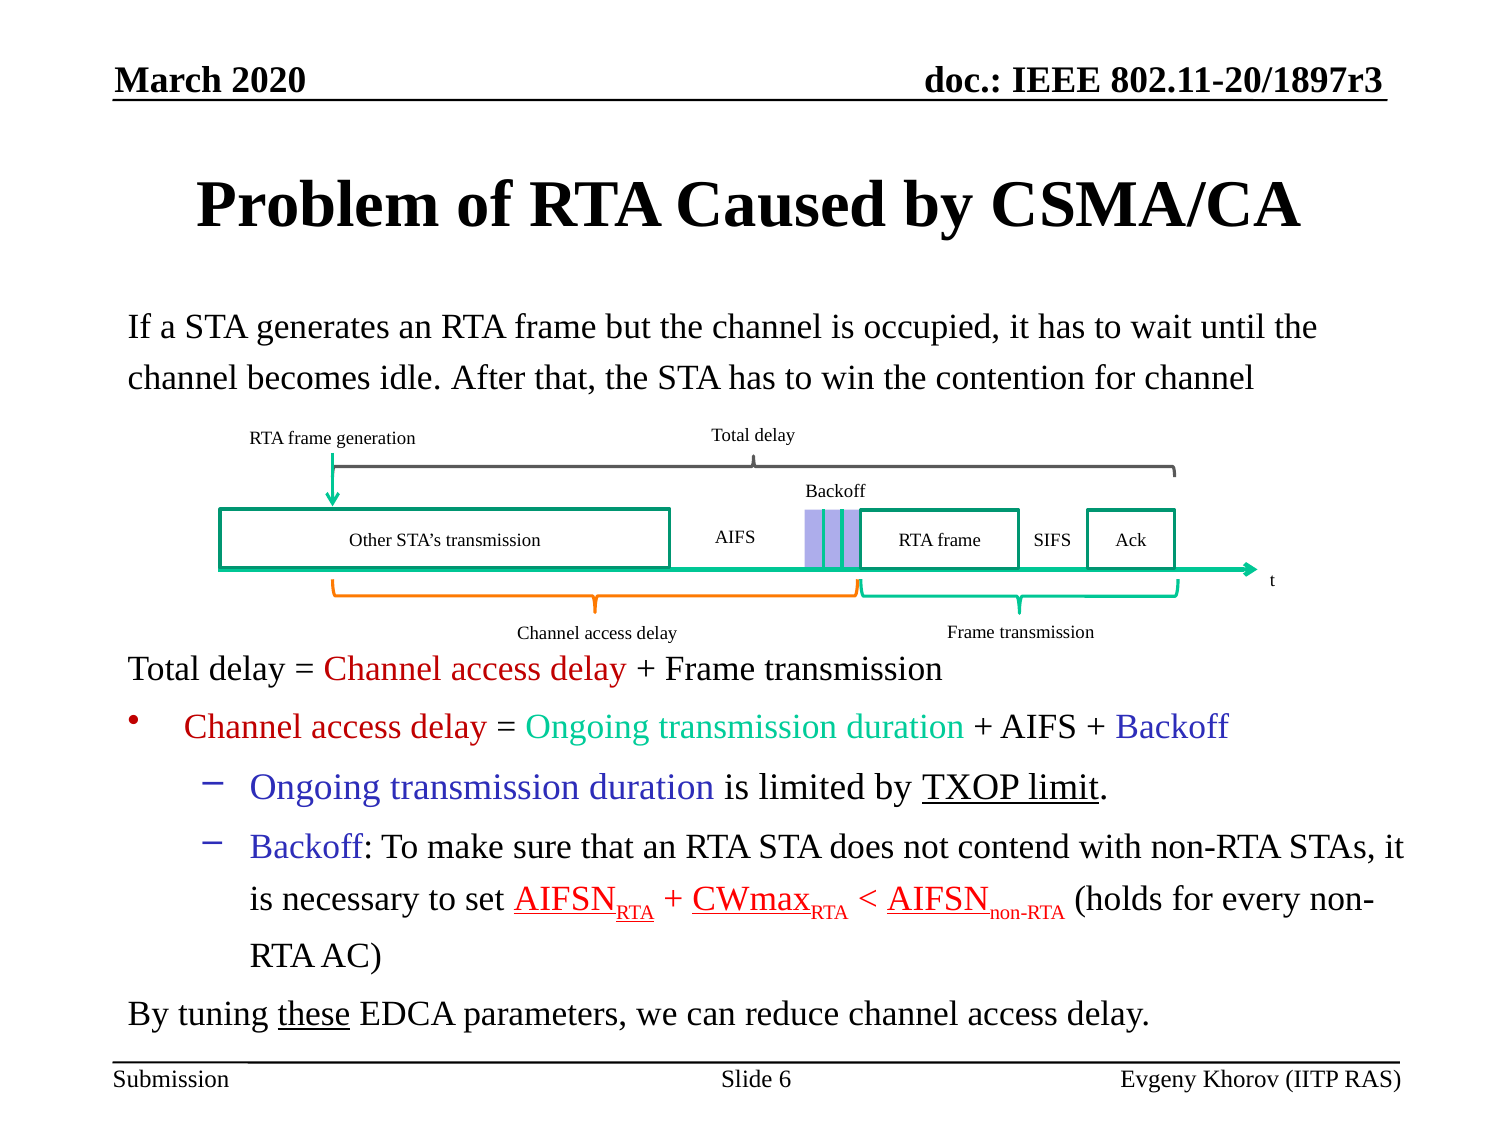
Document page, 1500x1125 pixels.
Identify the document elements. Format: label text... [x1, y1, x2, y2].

text_box t [1255, 560, 1305, 598]
text_box [336, 455, 1176, 478]
text_box Other STA’s transmission [218, 507, 672, 569]
footer Evgeny Khorov (IITP RAS) [949, 1061, 1402, 1093]
text_box Total delay [638, 414, 868, 453]
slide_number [114, 54, 309, 101]
text_box SIFS [1018, 520, 1085, 558]
text_box [331, 579, 859, 613]
text_box [844, 509, 859, 567]
text_box [803, 509, 822, 567]
text_box [825, 509, 840, 567]
text_box Ack [1085, 508, 1177, 568]
text_box RTA frame generation [188, 417, 478, 456]
list If a STA generates an RTA frame but the channel is occupied, it has to wait until the channel becomes idle. After that, the STA has to win the contention for channel Total delay = Channel access delay + Frame transmission Channel access delay = Ongoing transmission duration + AIFS + Backoff Ongoing transmission duration is limited by TXOP limit. Backoff: To make sure that an RTA STA does not contend with non-RTA STAs, it is necessary to set AIFSNRTA + CWmaxRTA < AIFSNnon-RTA (holds for every non-RTA AC) By tuning these EDCA parameters, we can reduce channel access delay. [112, 287, 1426, 963]
slide_number 6 [712, 1061, 800, 1093]
text_box AIFS [699, 517, 778, 555]
text_box Backoff [777, 471, 894, 509]
title Problem of RTA Caused by CSMA/CA [112, 112, 1388, 287]
text_box [860, 579, 1179, 612]
text_box Channel access delay [462, 613, 733, 651]
text_box RTA frame [861, 508, 1021, 568]
text_box Frame transmission [906, 612, 1136, 650]
